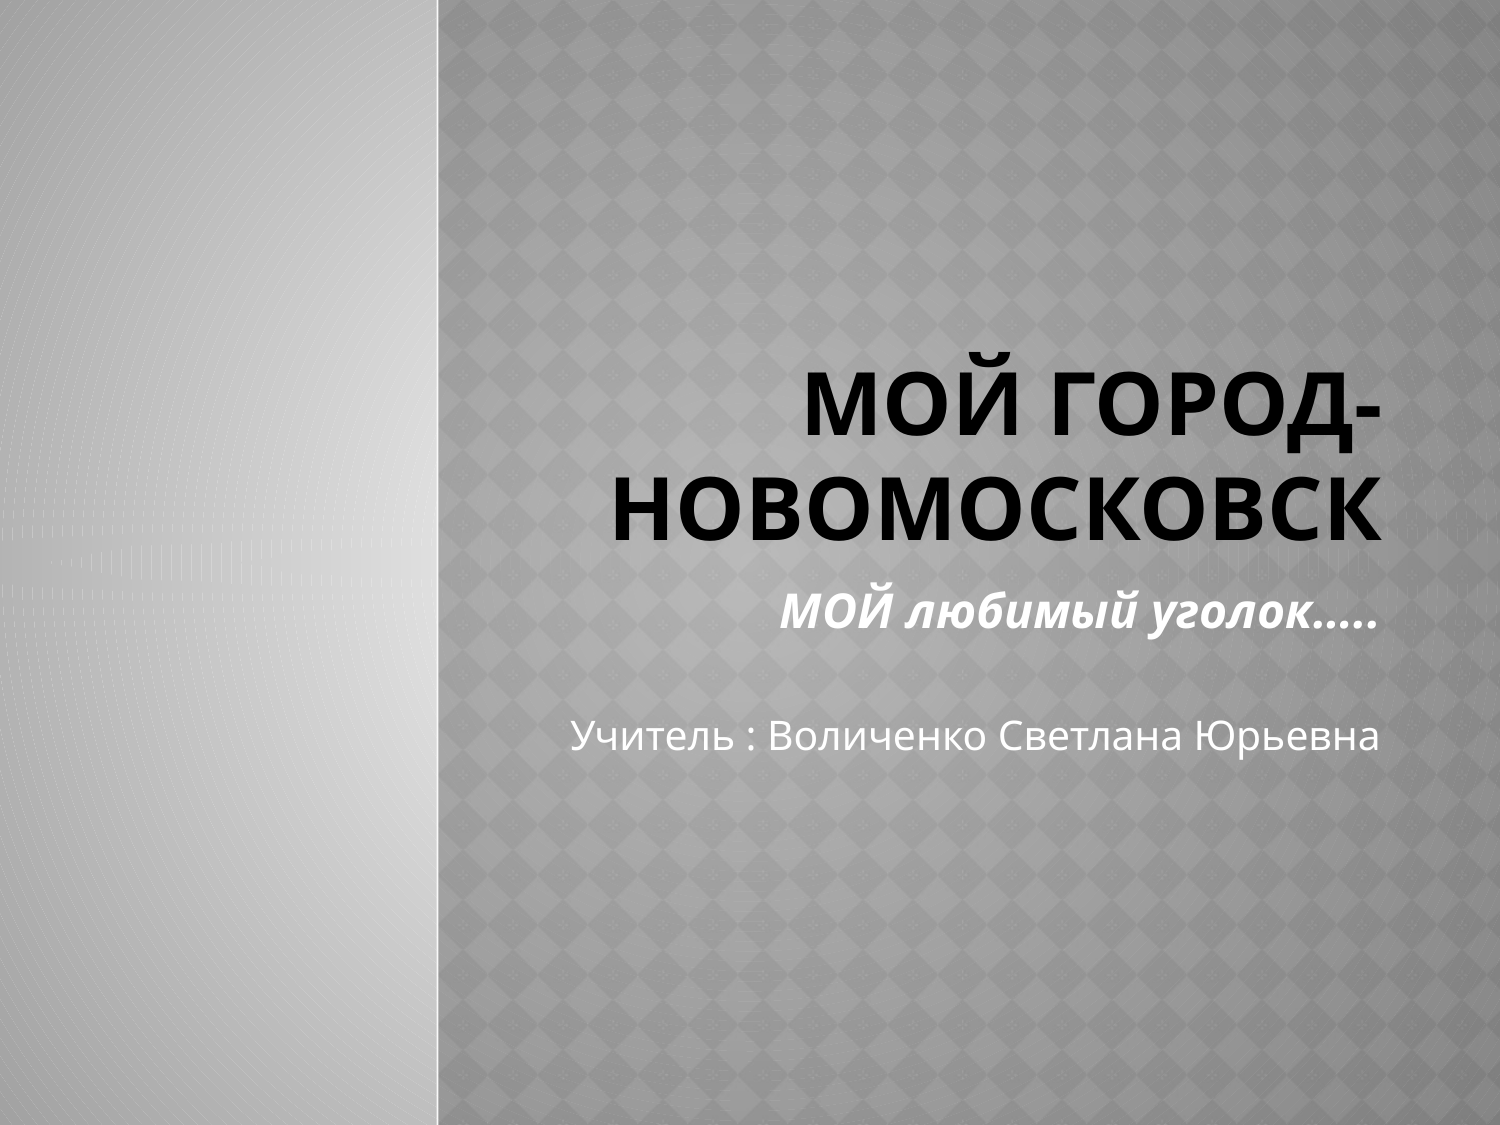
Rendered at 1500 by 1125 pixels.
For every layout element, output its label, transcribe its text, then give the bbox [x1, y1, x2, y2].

title МОЙ город-НОВОМОСКОВСК [552, 87, 1390, 558]
subtitle МОЙ любимый уголок….. Учитель : Воличенко Светлана Юрьевна [550, 580, 1390, 762]
